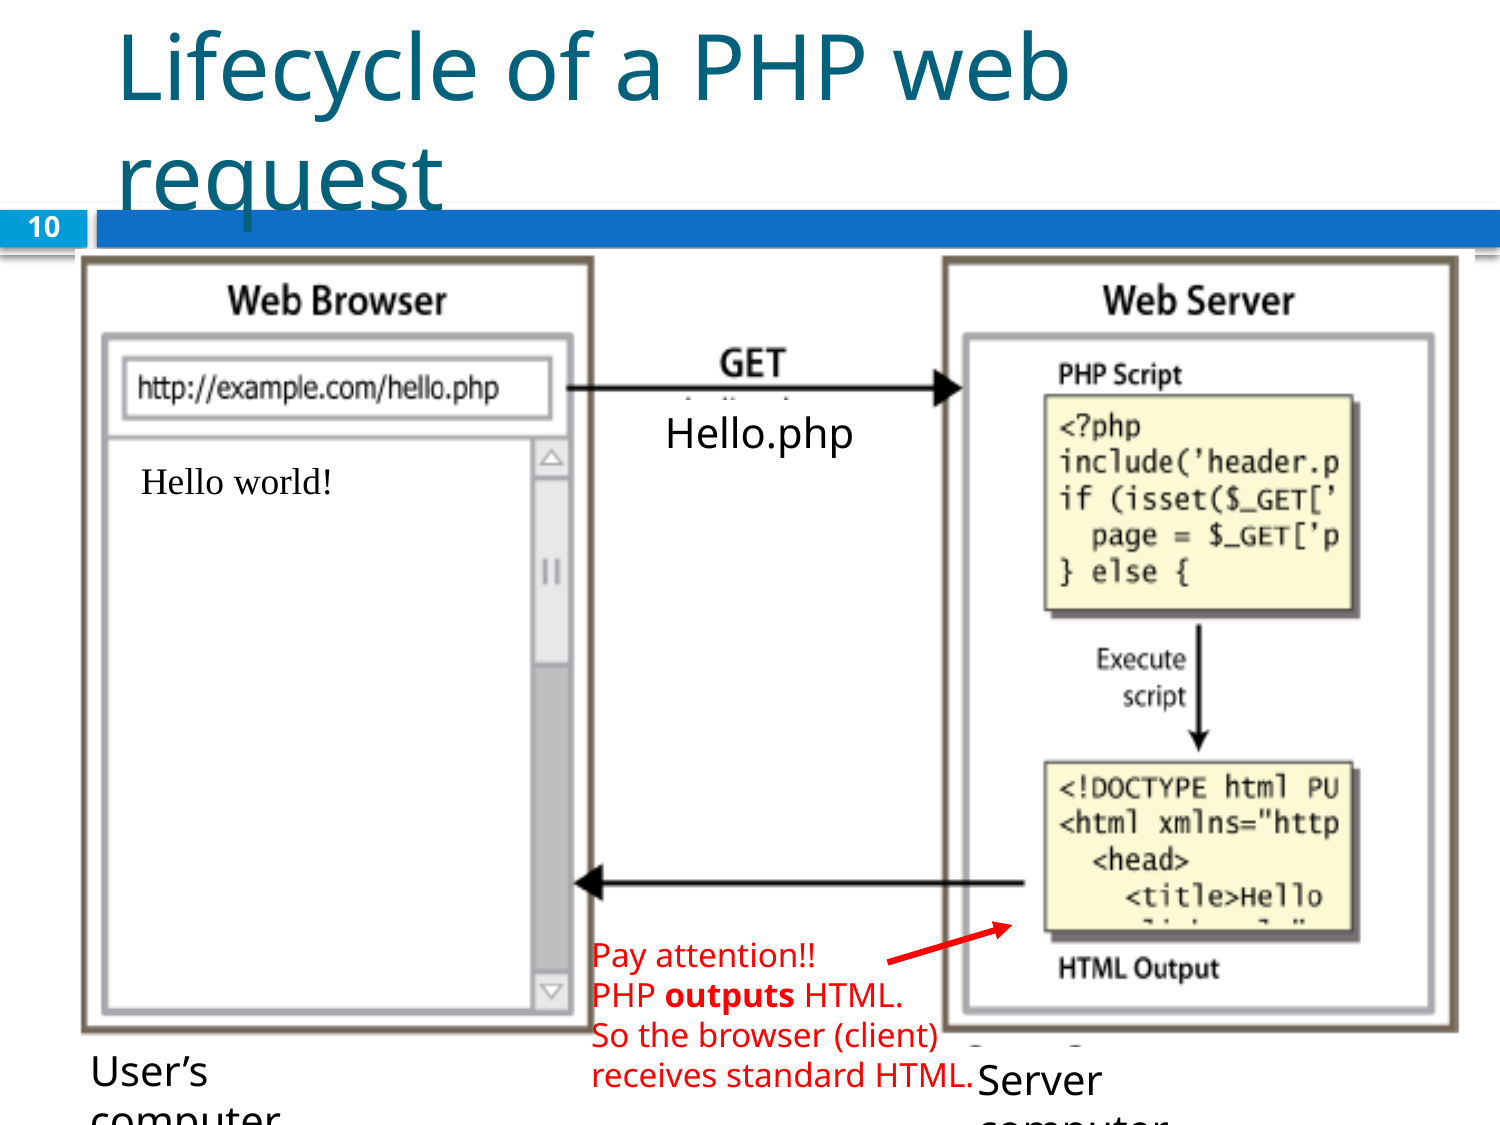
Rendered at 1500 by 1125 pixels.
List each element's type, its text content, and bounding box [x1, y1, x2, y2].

slide_number 10 [0, 208, 88, 249]
picture [74, 249, 1476, 1125]
title Lifecycle of a PHP web request [100, 37, 1439, 201]
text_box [887, 924, 1013, 963]
